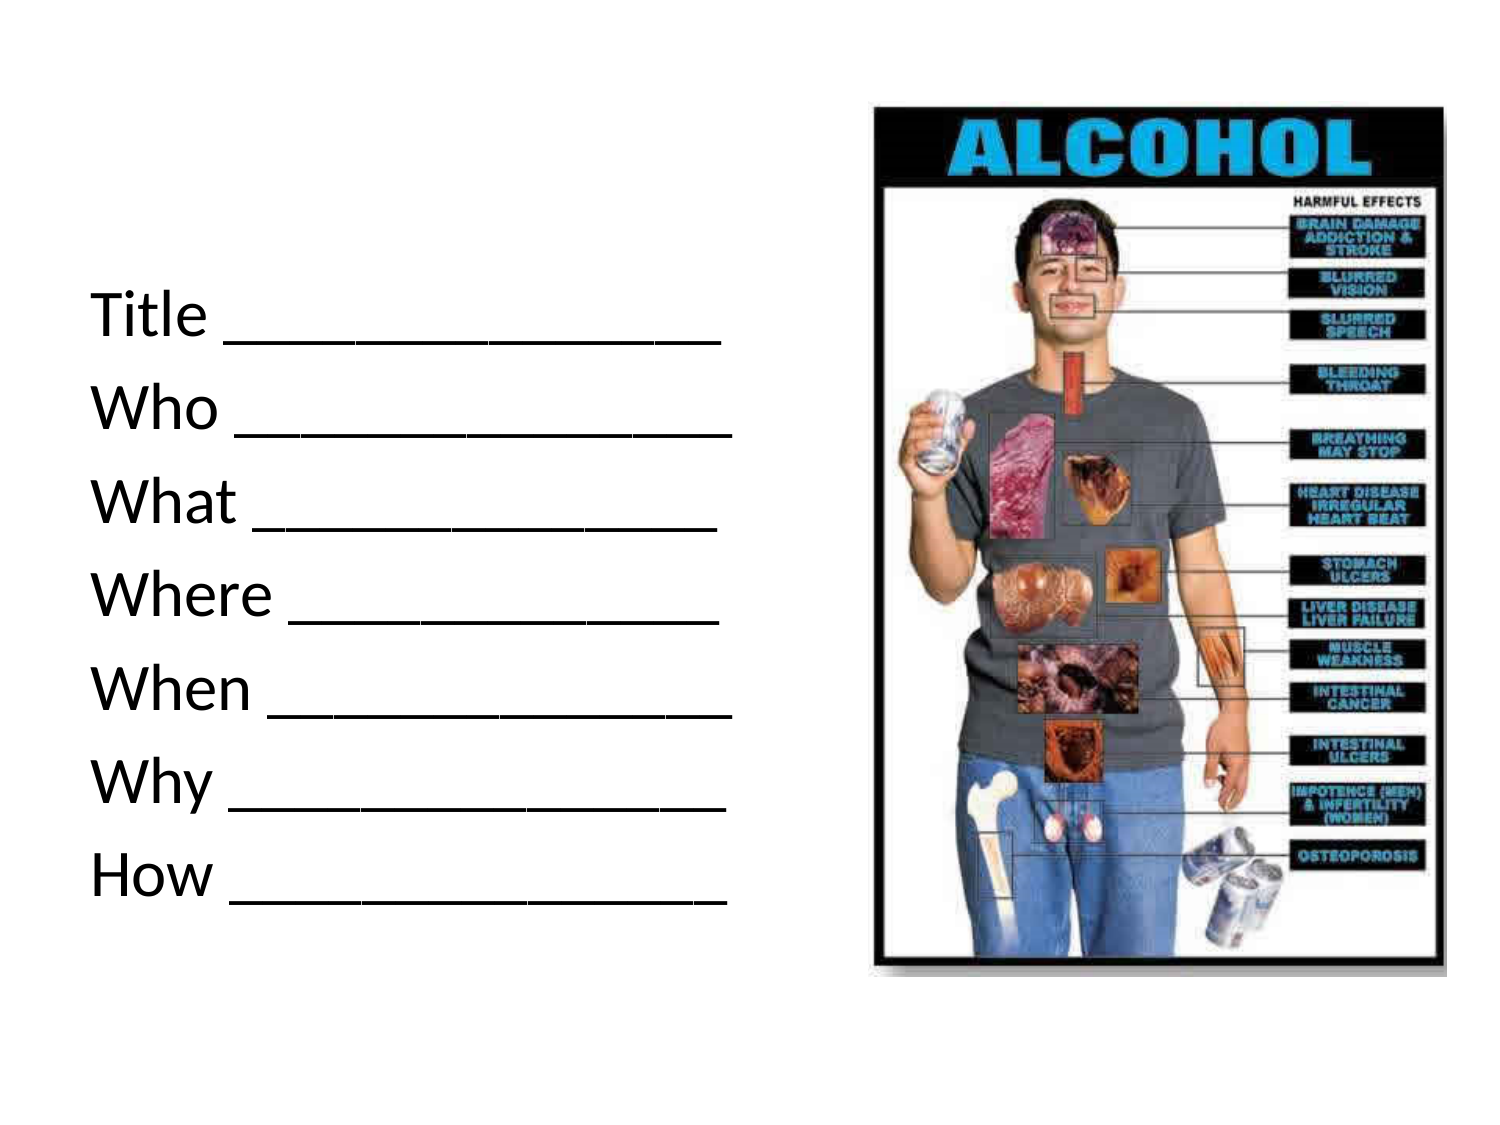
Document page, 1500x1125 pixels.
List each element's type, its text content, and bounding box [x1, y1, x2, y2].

list Title _______________ Who _______________ What ______________ Where _____________ When ______________ Why _______________ How _______________ [75, 262, 1425, 1005]
picture [867, 101, 1447, 978]
